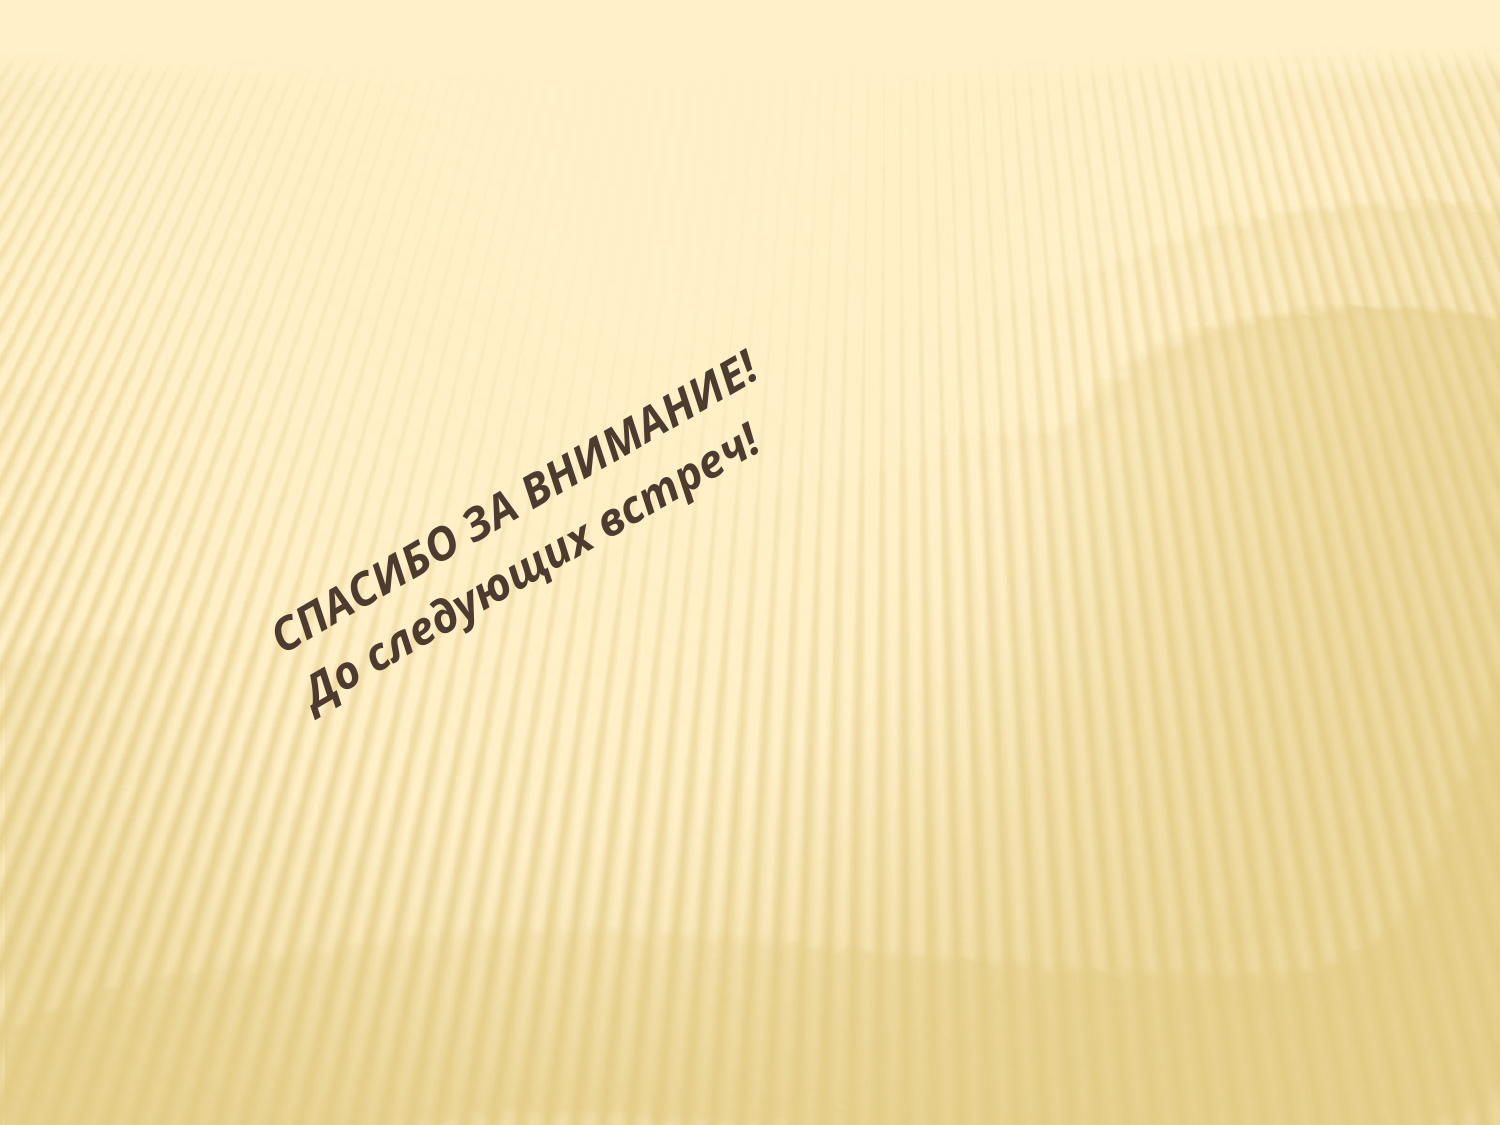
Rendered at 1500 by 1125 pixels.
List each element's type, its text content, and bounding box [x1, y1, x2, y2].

list СПАСИБО ЗА ВНИМАНИЕ! До следующих встреч! [244, 141, 1140, 734]
